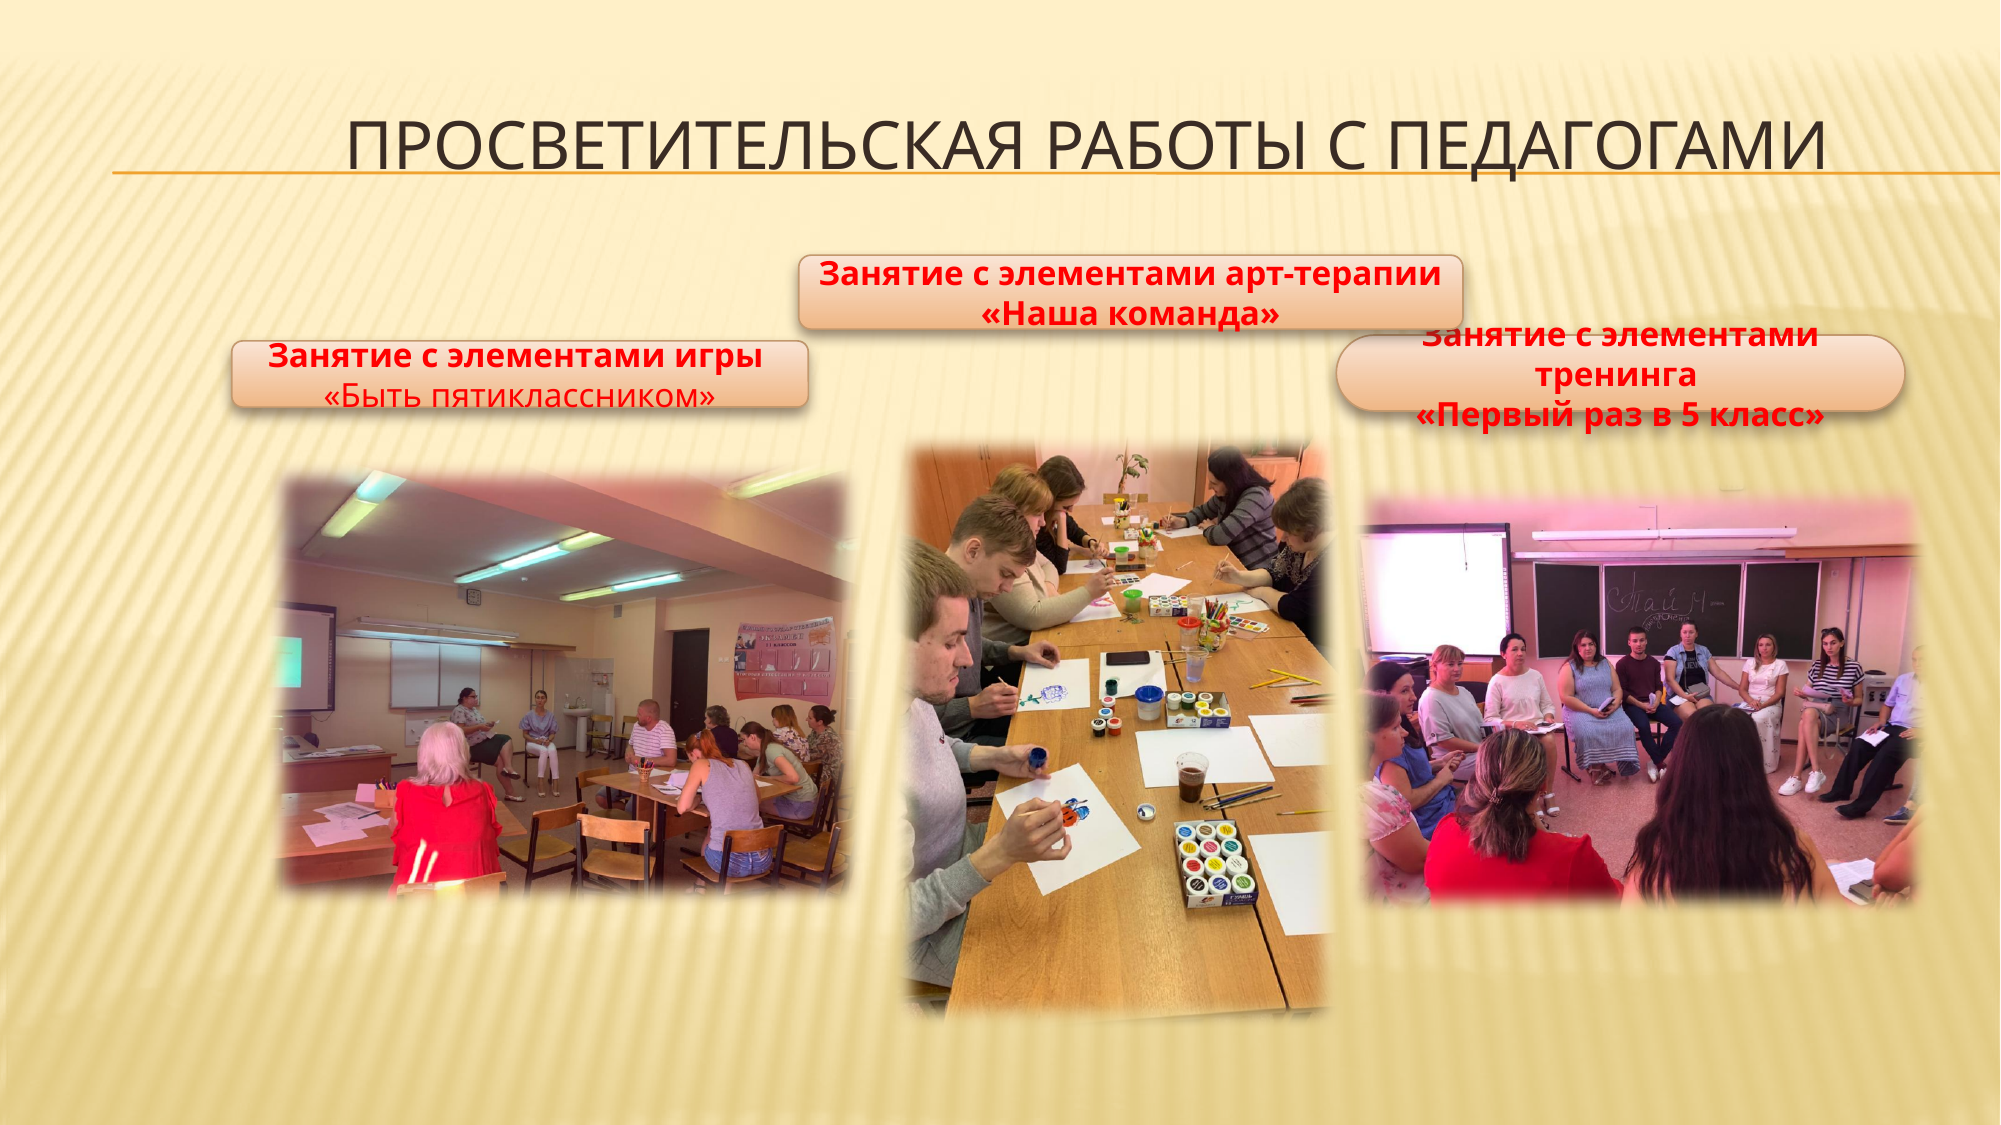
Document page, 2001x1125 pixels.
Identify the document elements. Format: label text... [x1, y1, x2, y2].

picture [891, 429, 1341, 1028]
title Просветительская работы с педагогами [300, 70, 1875, 215]
text_box Занятие с элементами арт-терапии «Наша команда» [797, 254, 1464, 330]
text_box Занятие с элементами тренинга «Первый раз в 5 класс» [1335, 334, 1906, 412]
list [264, 459, 864, 908]
text_box Занятие с элементами игры «Быть пятиклассником» [230, 340, 810, 408]
picture [1349, 480, 1931, 917]
